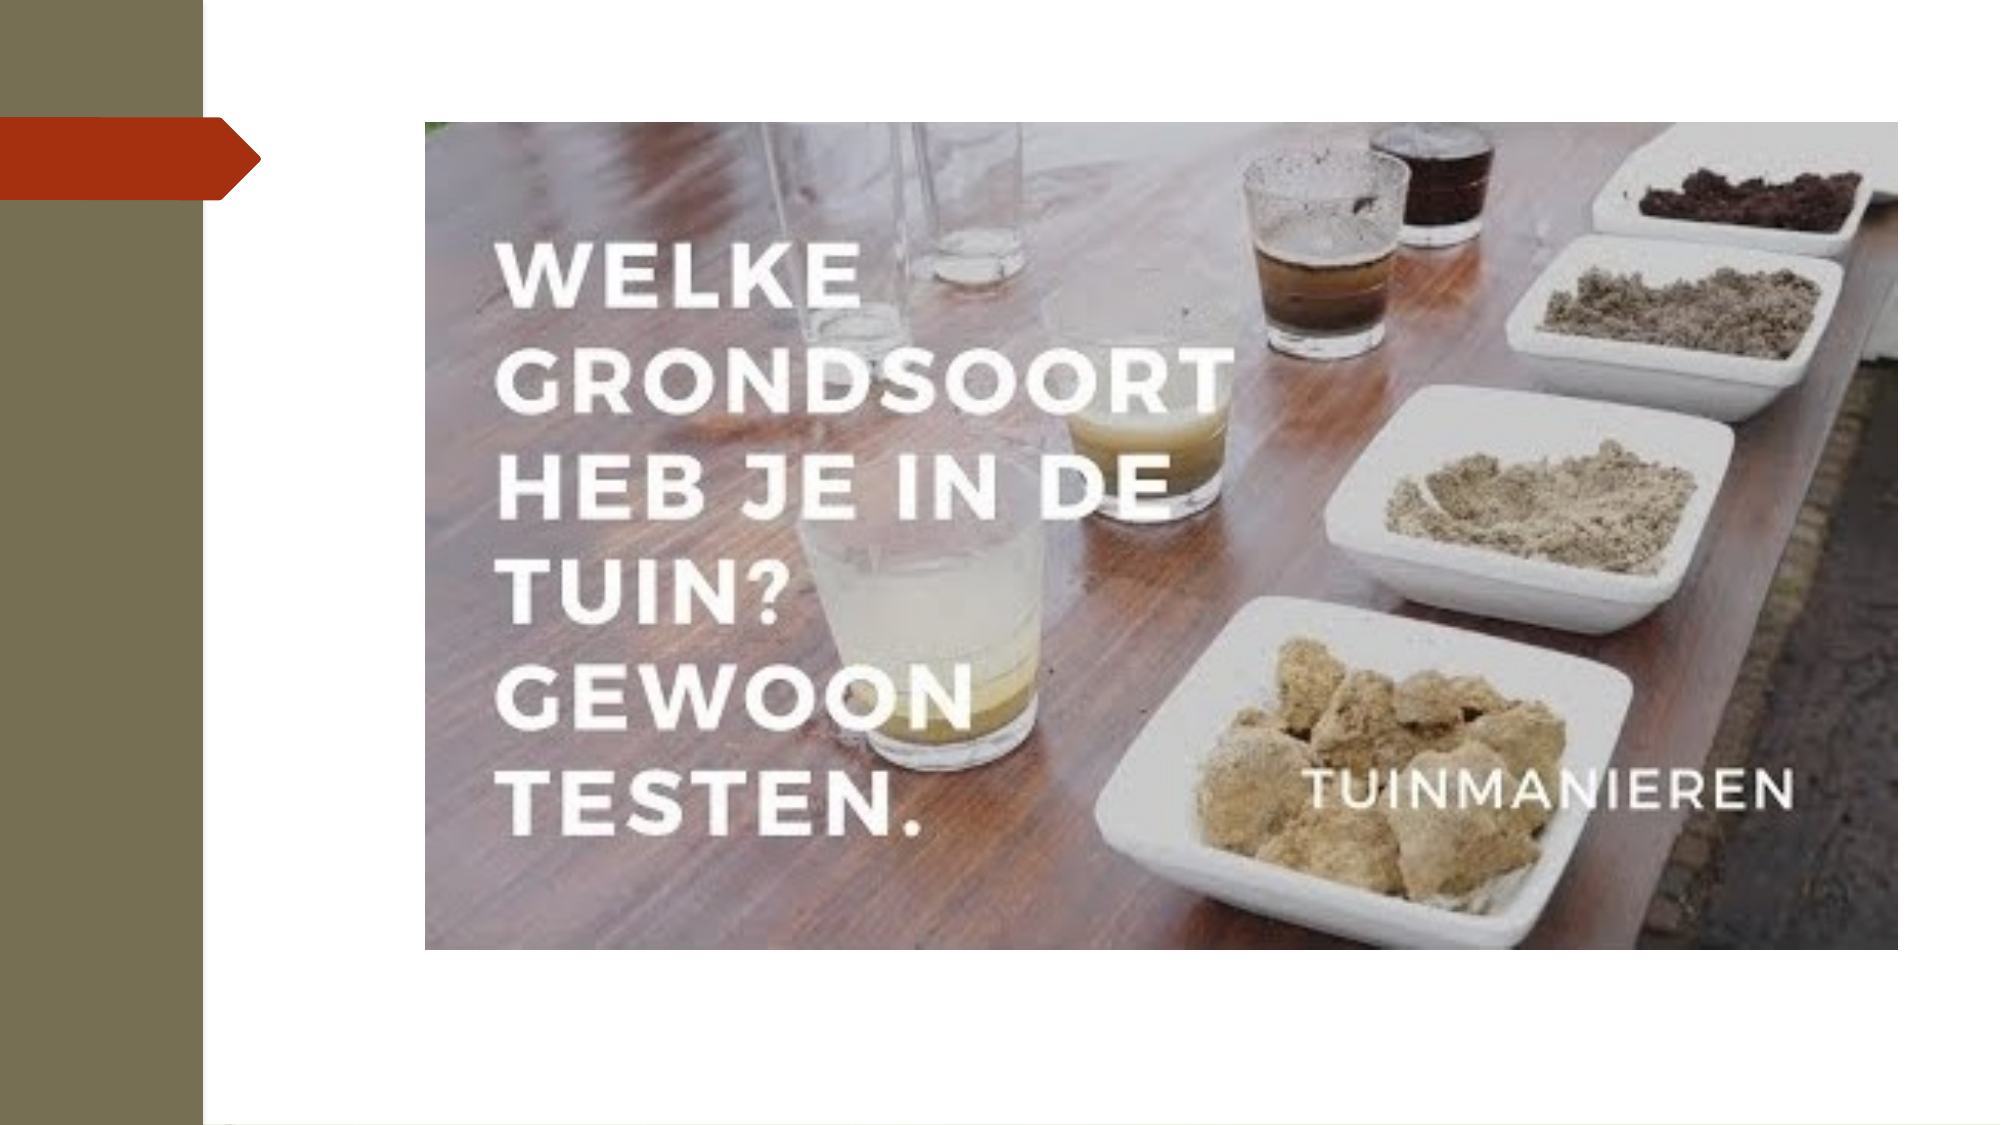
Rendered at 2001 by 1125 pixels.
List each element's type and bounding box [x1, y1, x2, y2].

text_box [0, 117, 262, 201]
text_box [0, 200, 204, 1125]
text_box [0, 0, 204, 117]
text_box [424, 121, 1899, 951]
text_box [204, 0, 2000, 1125]
